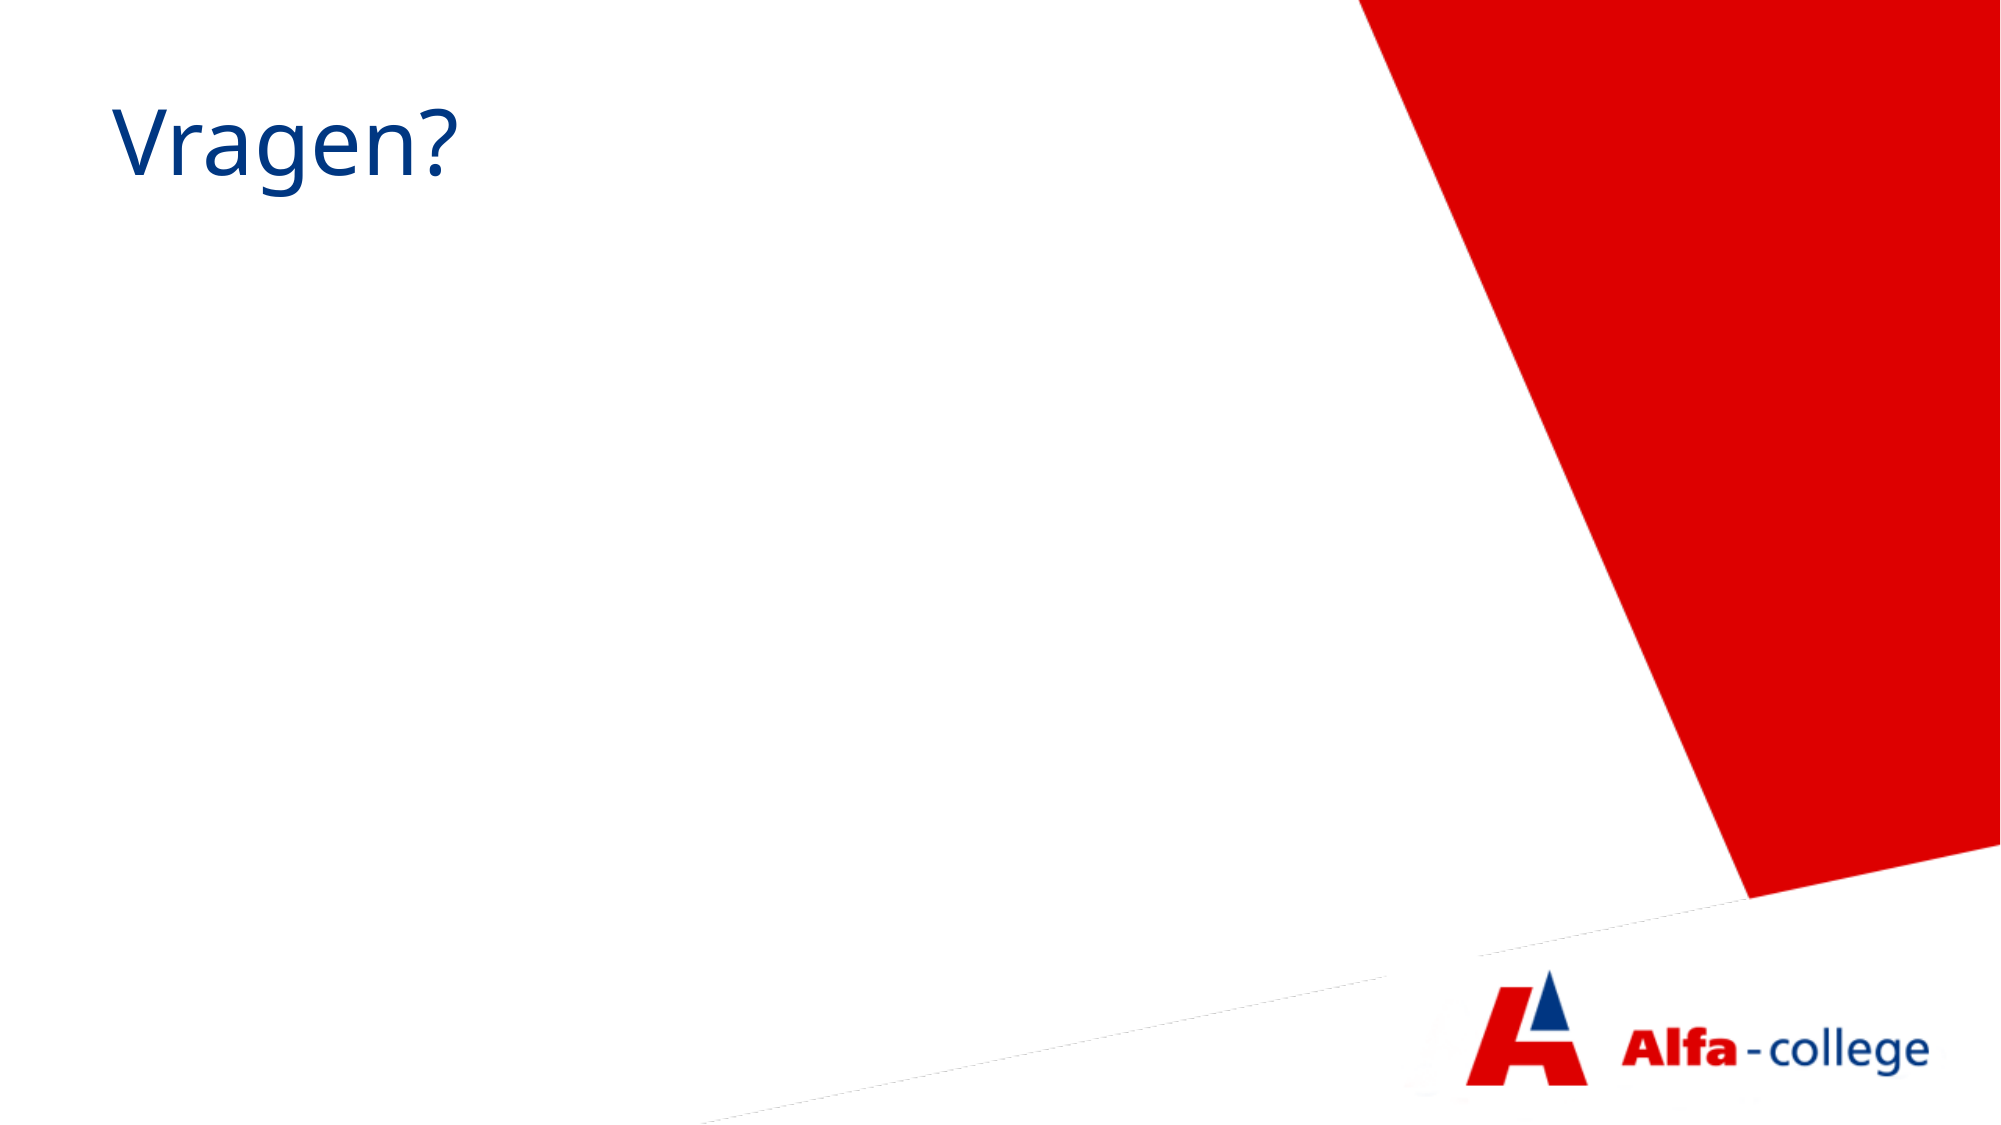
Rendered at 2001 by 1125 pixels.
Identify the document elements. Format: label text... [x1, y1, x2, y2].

picture [0, 0, 2001, 1125]
title Vragen? [97, 45, 1678, 233]
